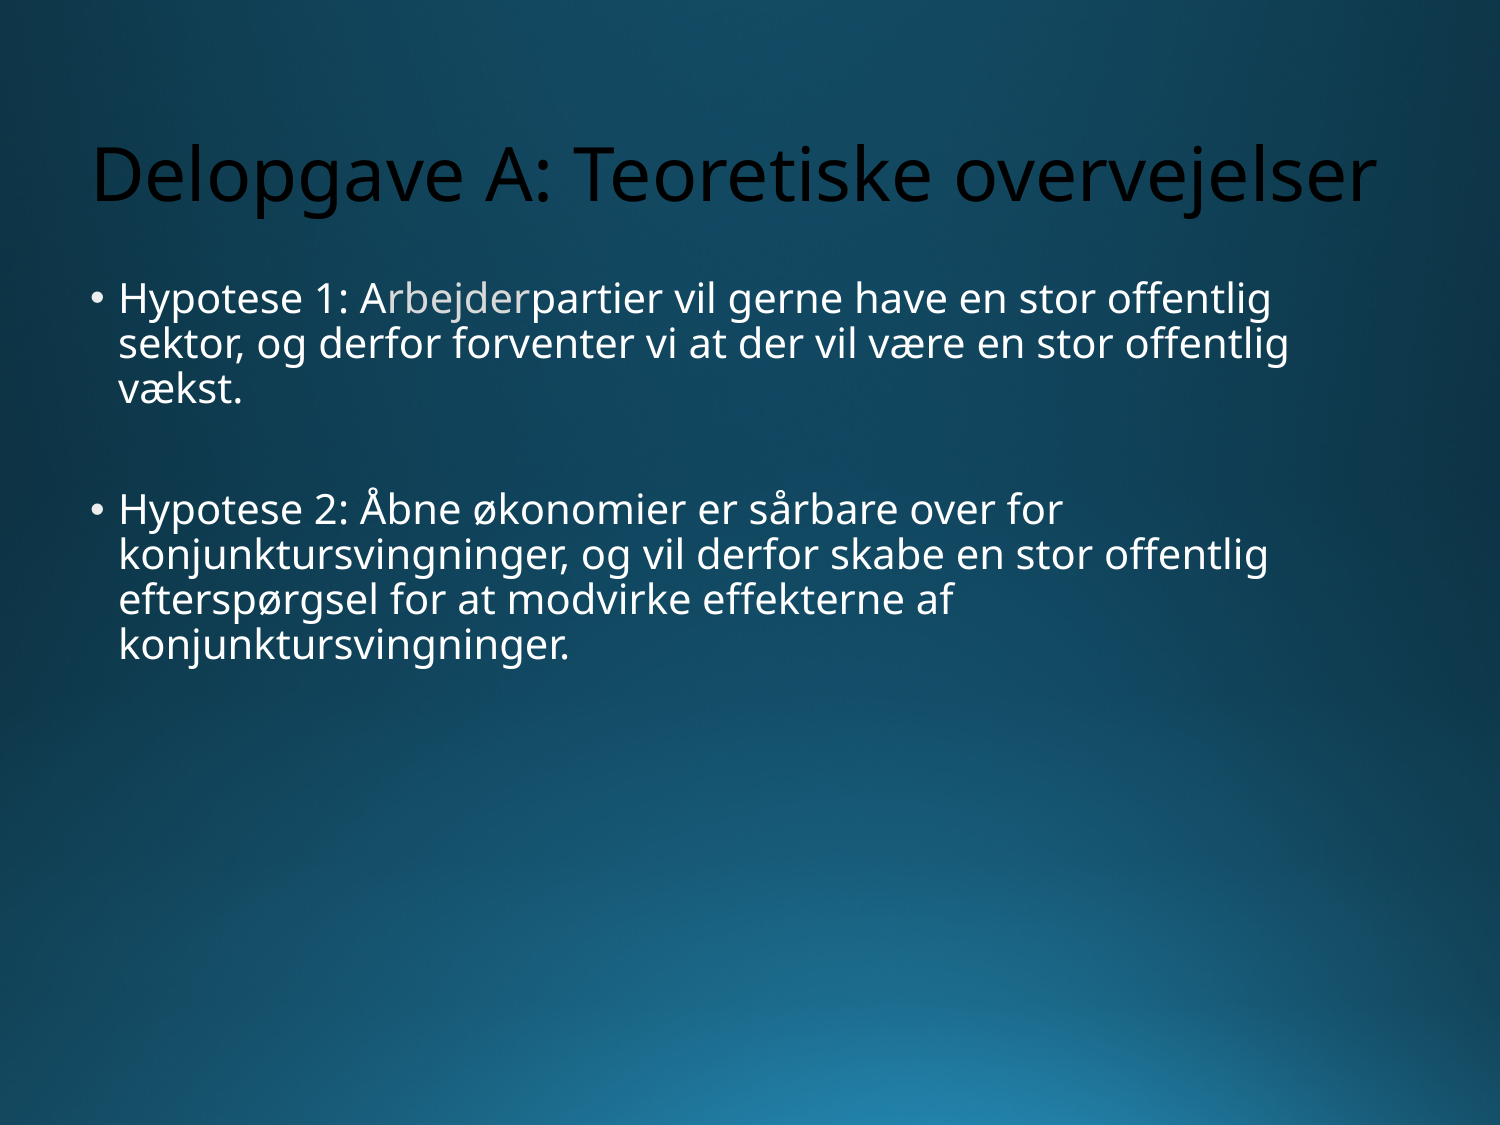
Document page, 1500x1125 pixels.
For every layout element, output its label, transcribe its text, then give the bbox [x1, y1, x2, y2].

picture [0, 0, 1500, 1125]
title Delopgave A: Teoretiske overvejelser [75, 45, 1425, 233]
list Hypotese 1: Arbejderpartier vil gerne have en stor offentlig sektor, og derfor forventer vi at der vil være en stor offentlig vækst. Hypotese 2: Åbne økonomier er sårbare over for konjunktursvingninger, og vil derfor skabe en stor offentlig efterspørgsel for at modvirke effekterne af konjunktursvingninger. [75, 262, 1425, 1078]
